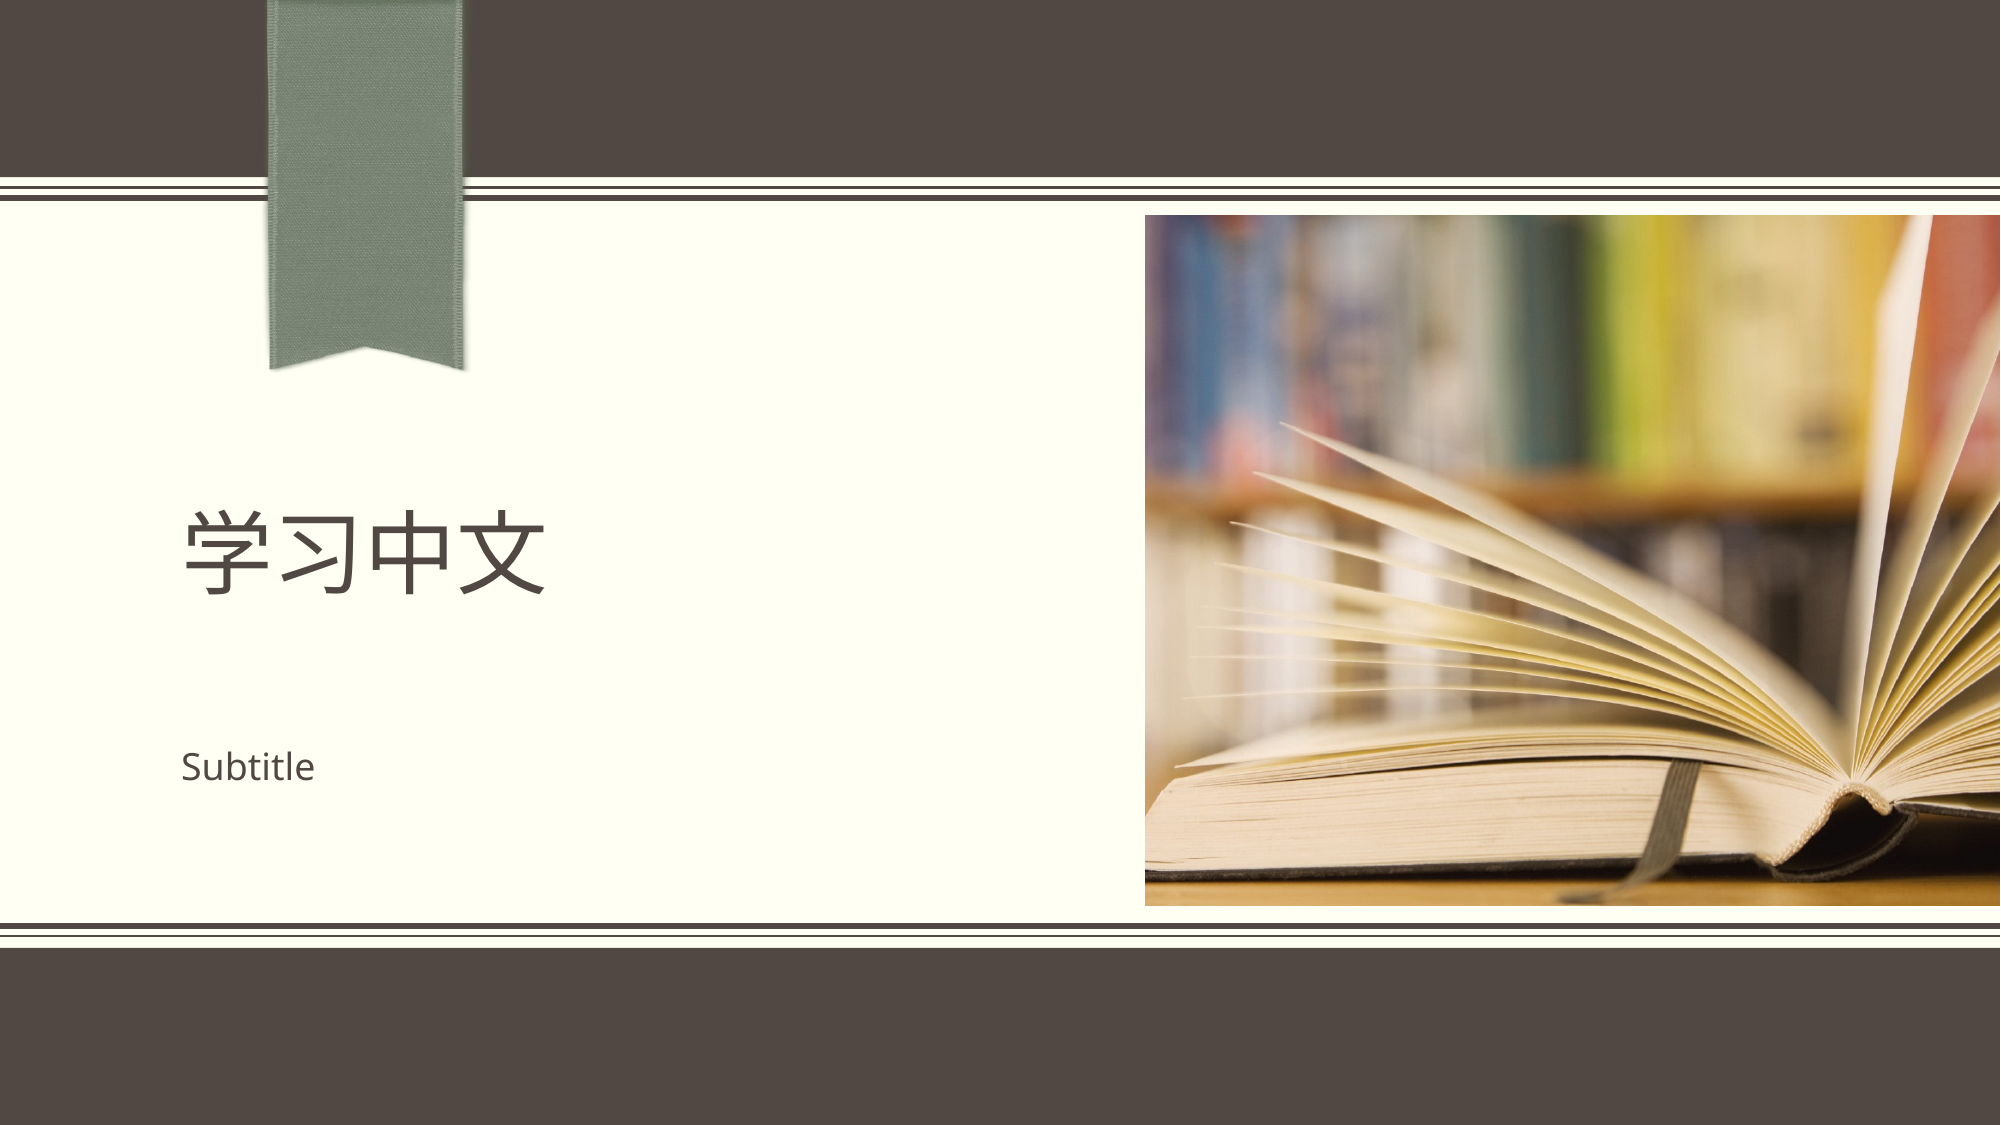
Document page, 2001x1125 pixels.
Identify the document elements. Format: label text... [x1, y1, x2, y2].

picture [1145, 214, 2000, 906]
title 学习中文 [181, 376, 1122, 740]
subtitle Subtitle [181, 740, 1122, 897]
